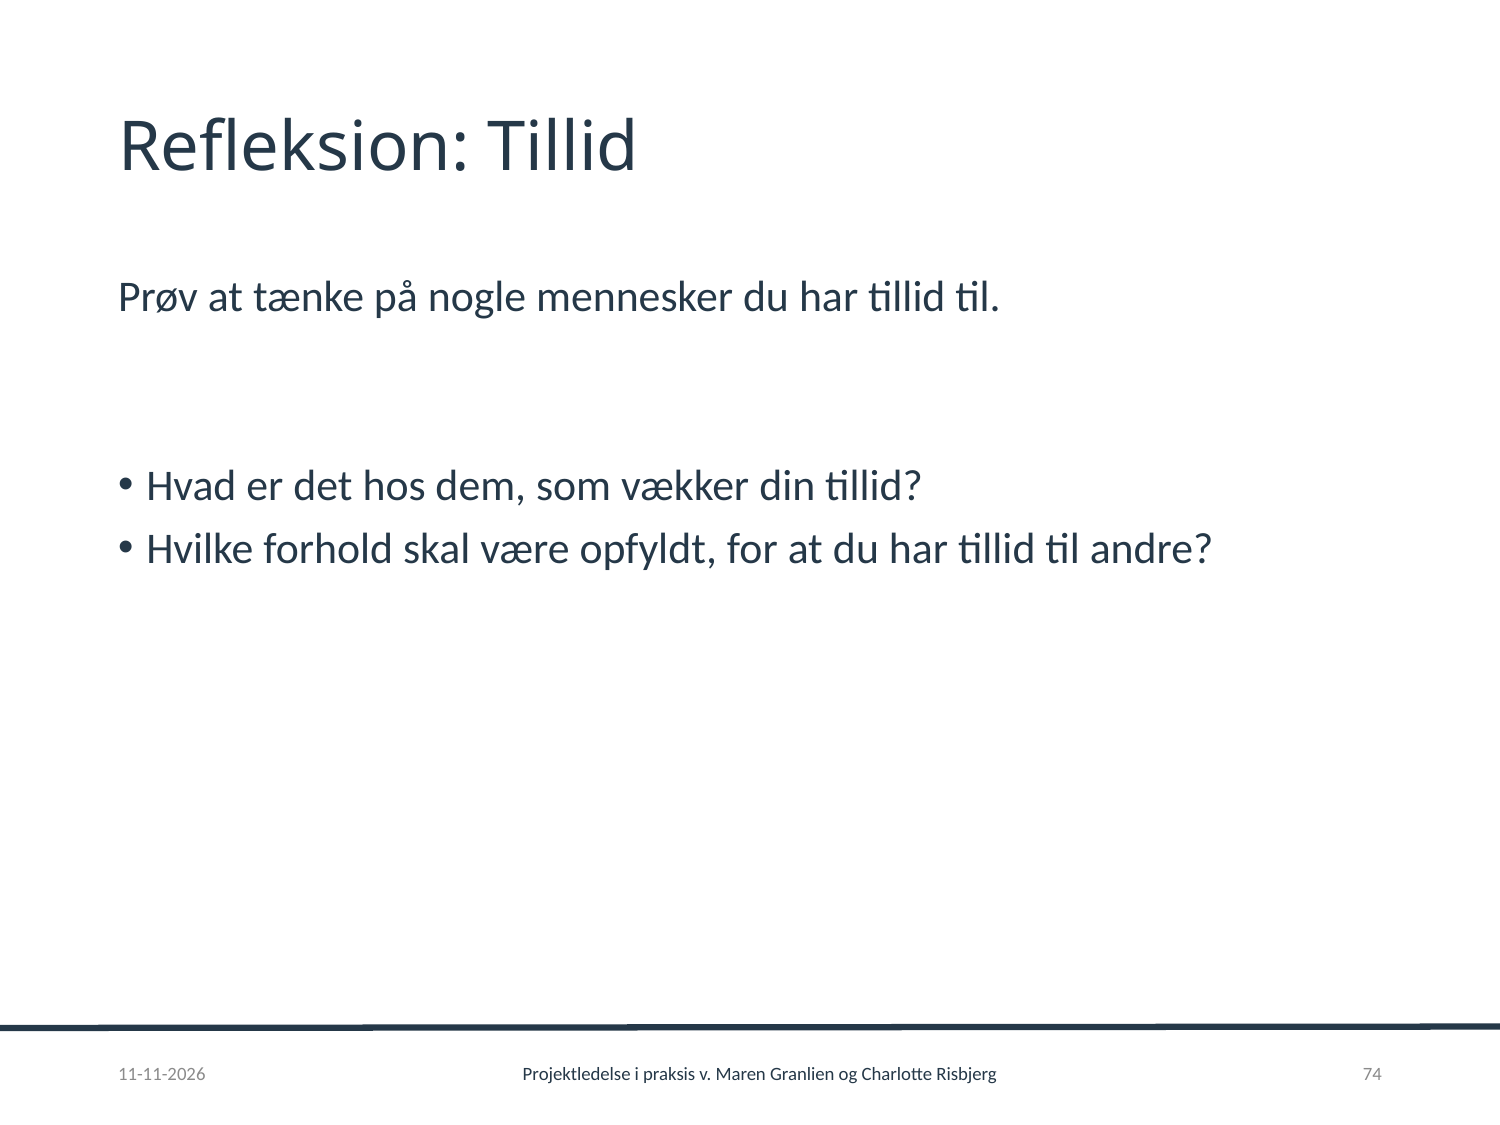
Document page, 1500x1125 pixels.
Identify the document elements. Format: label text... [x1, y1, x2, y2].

title Refleksion: Tillid [103, 39, 1397, 257]
list Prøv at tænke på nogle mennesker du har tillid til. Hvad er det hos dem, som vækker din tillid? Hvilke forhold skal være opfyldt, for at du har tillid til andre? [103, 266, 1397, 995]
footer Projektledelse i praksis v. Maren Granlien og Charlotte Risbjerg [265, 1042, 1254, 1103]
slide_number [103, 1042, 252, 1103]
slide_number 74 [1281, 1042, 1397, 1103]
